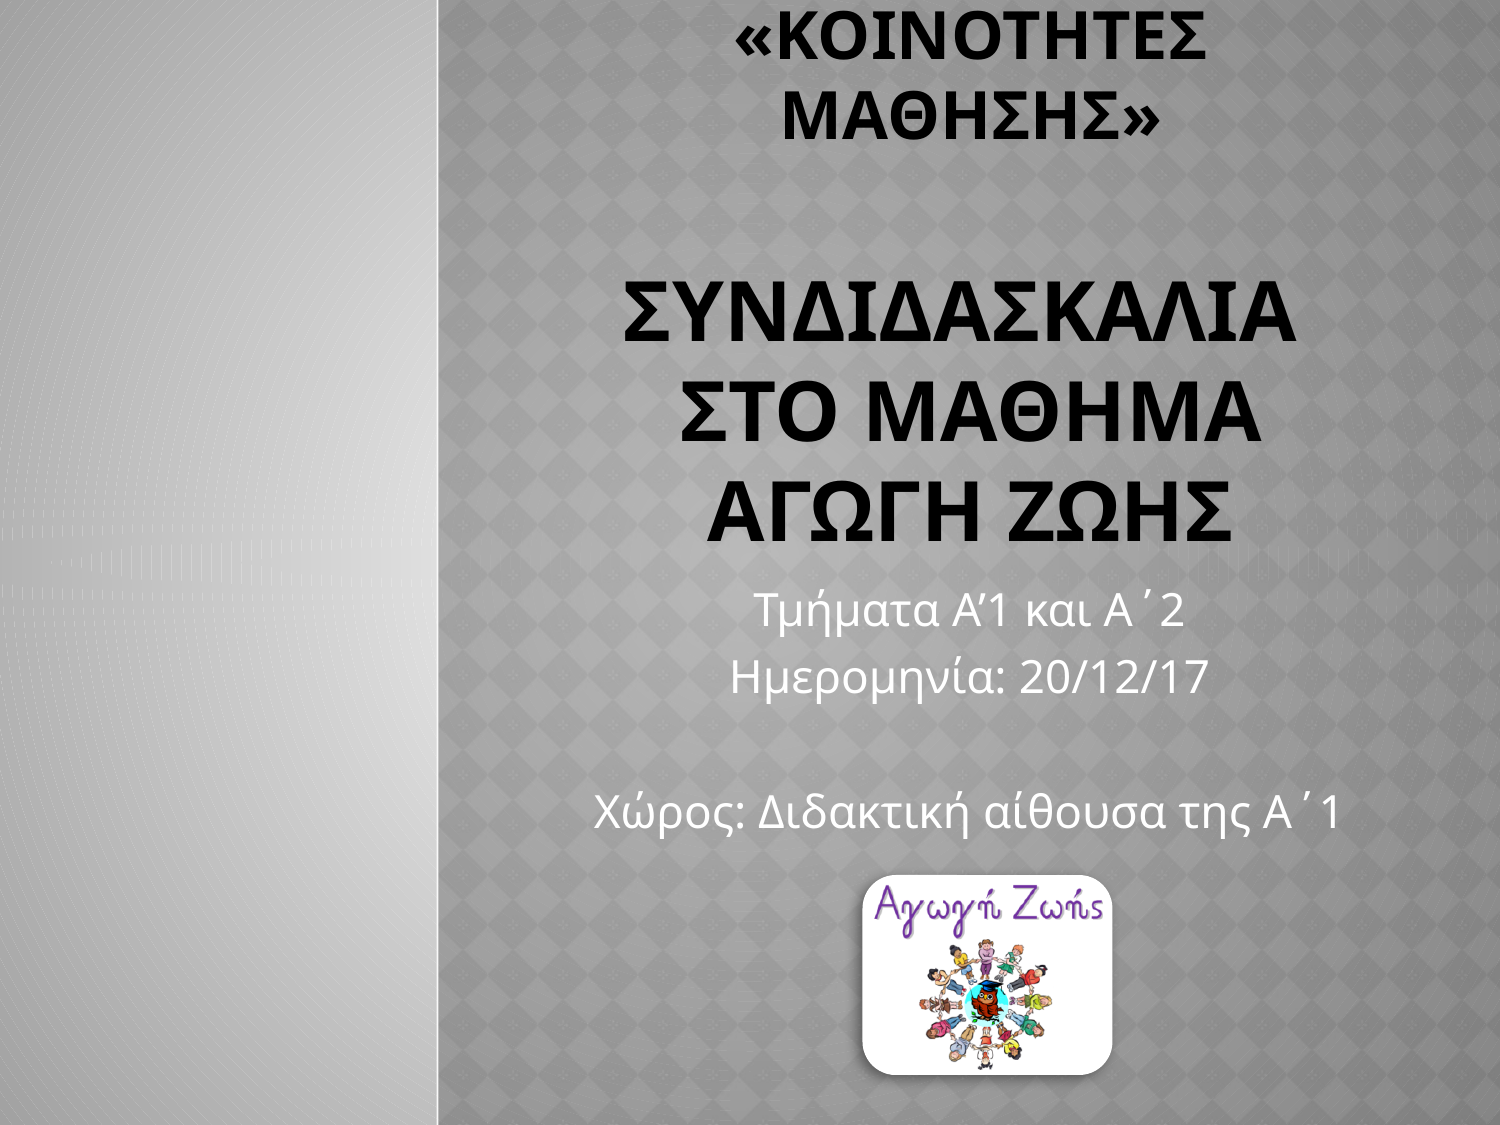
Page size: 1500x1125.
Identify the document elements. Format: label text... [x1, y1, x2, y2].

picture [862, 874, 1113, 1076]
title «κοινοτητεσ μαθησησ» Συνδιδασκαλια στο μαθημα αγωγη ζωησ [552, 87, 1390, 558]
subtitle Τμήματα Α’1 και Α΄2 Ημερομηνία: 20/12/17 Χώρος: Διδακτική αίθουσα της Α΄1 [550, 580, 1390, 863]
